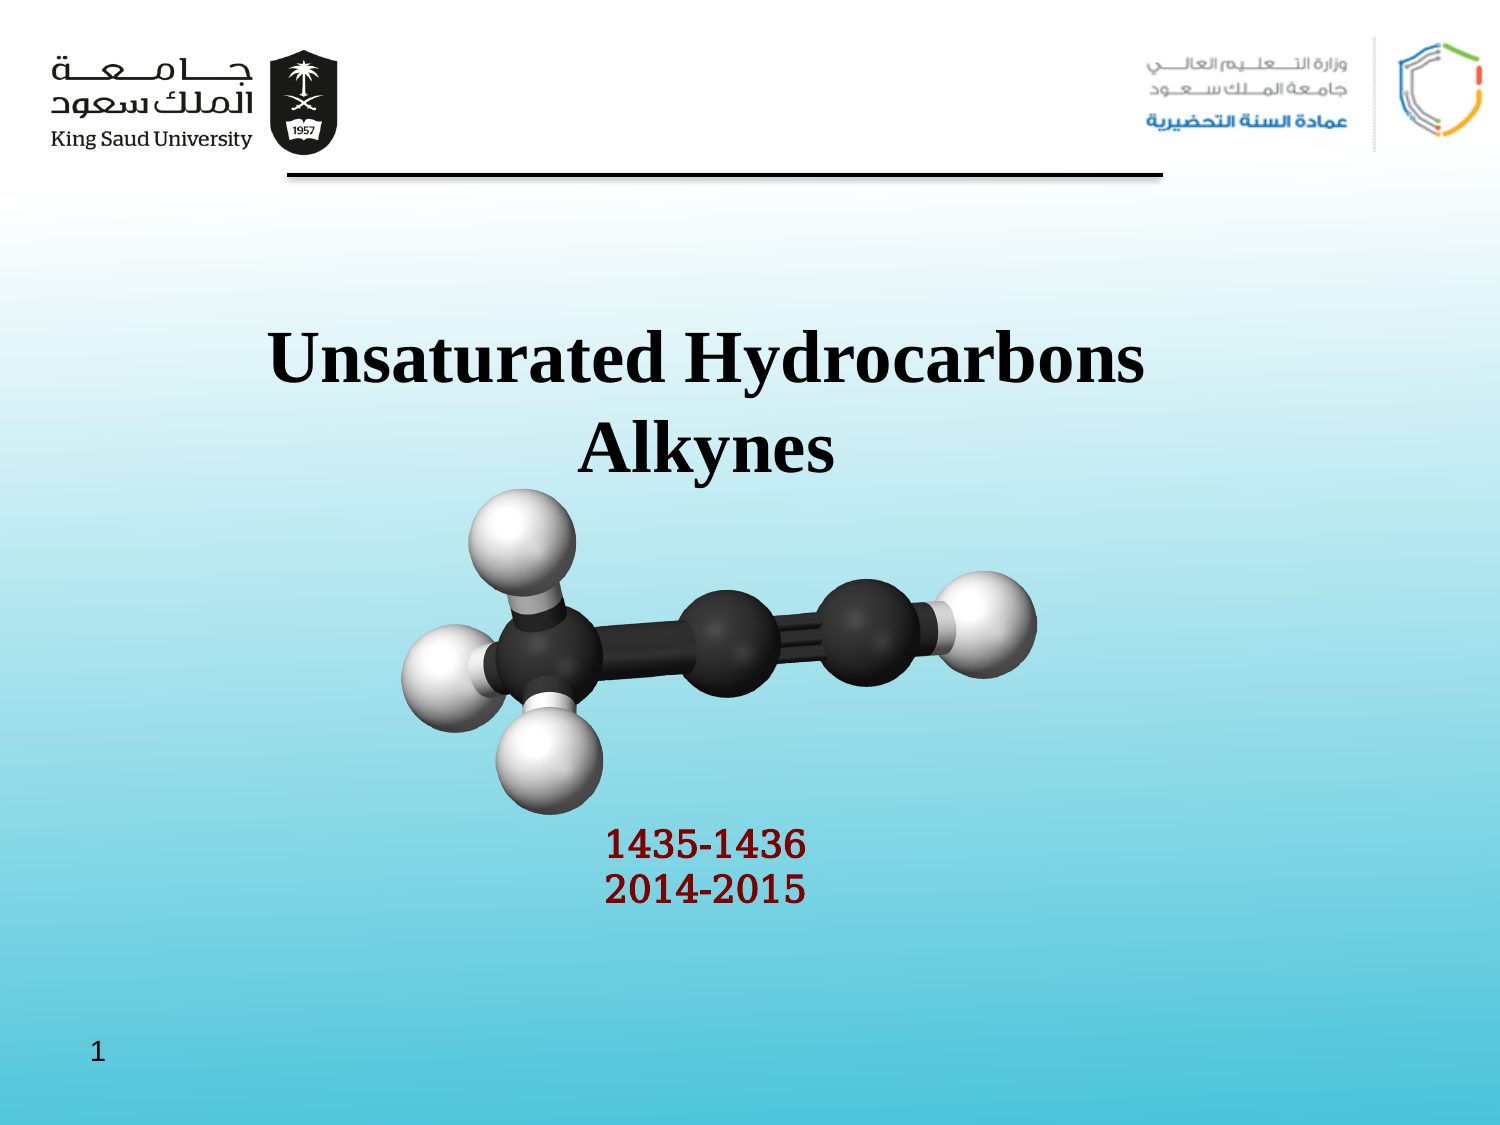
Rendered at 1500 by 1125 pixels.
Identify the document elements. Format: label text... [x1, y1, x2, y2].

text_box 1 [75, 1024, 425, 1103]
picture [1087, 37, 1484, 152]
text_box Unsaturated Hydrocarbons Alkynes [162, 299, 1250, 650]
picture [49, 48, 338, 157]
text_box 1435-1436 2014-2015 [589, 849, 822, 918]
picture [374, 462, 1063, 841]
